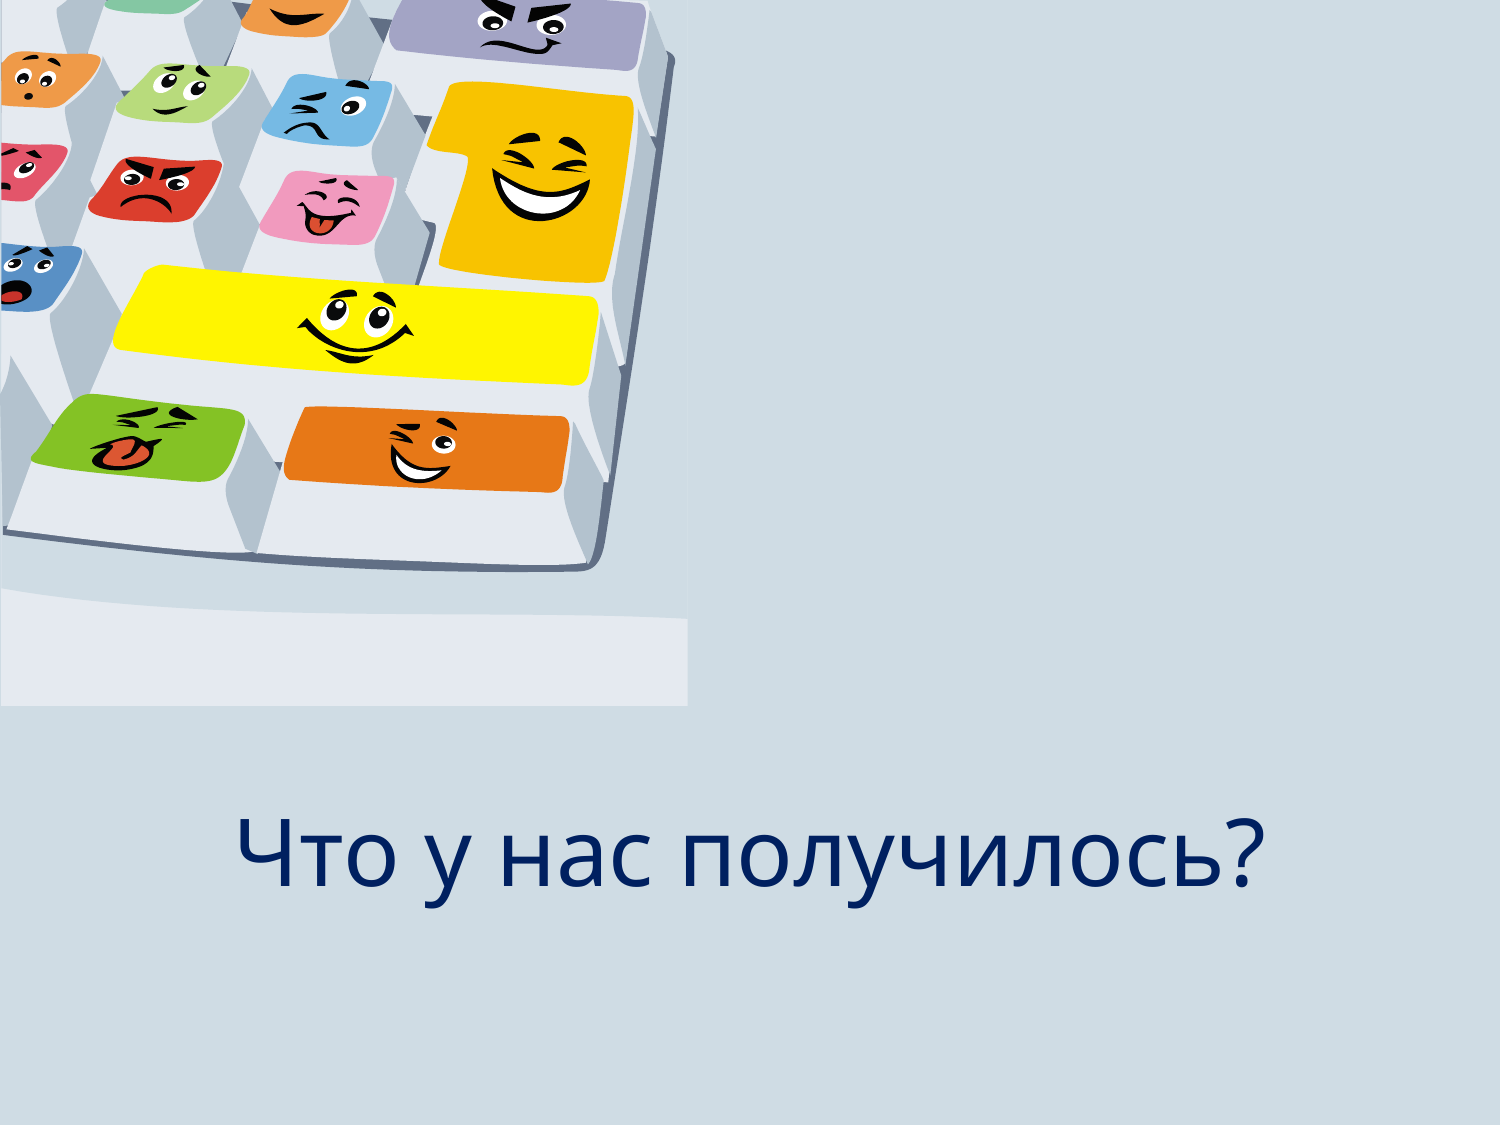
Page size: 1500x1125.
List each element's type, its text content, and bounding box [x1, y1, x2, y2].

title Что у нас получилось? [187, 706, 1313, 1005]
